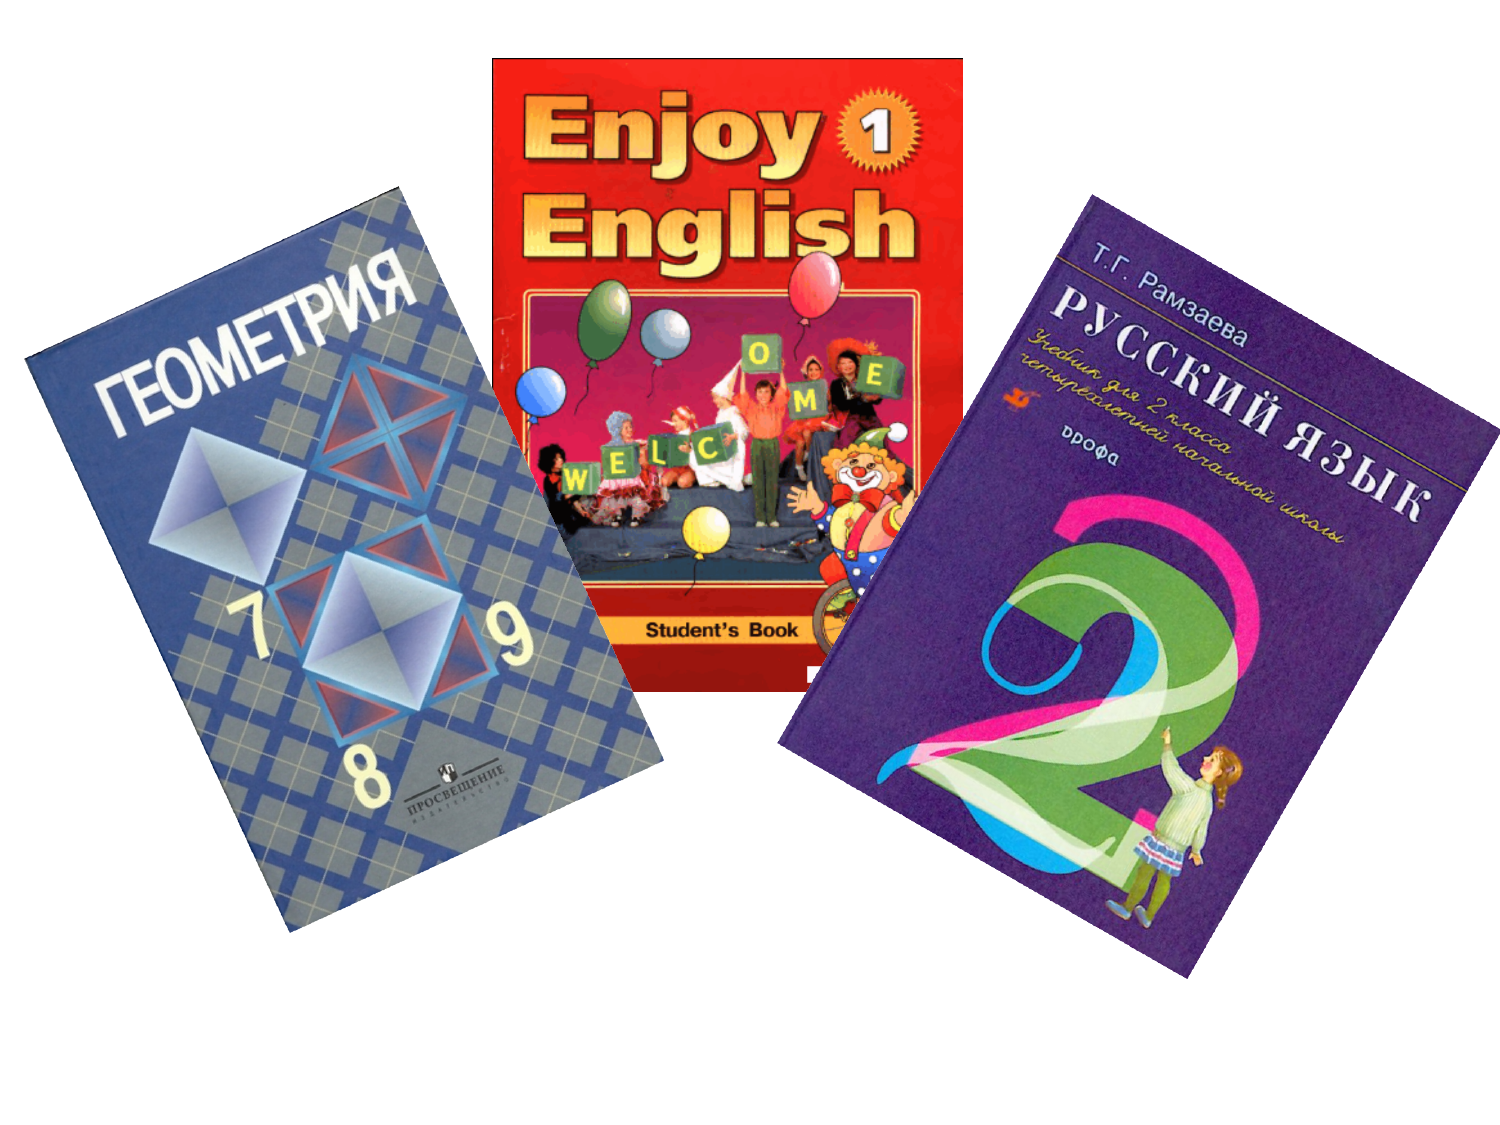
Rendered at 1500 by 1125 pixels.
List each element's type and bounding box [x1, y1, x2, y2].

picture [25, 58, 1500, 978]
